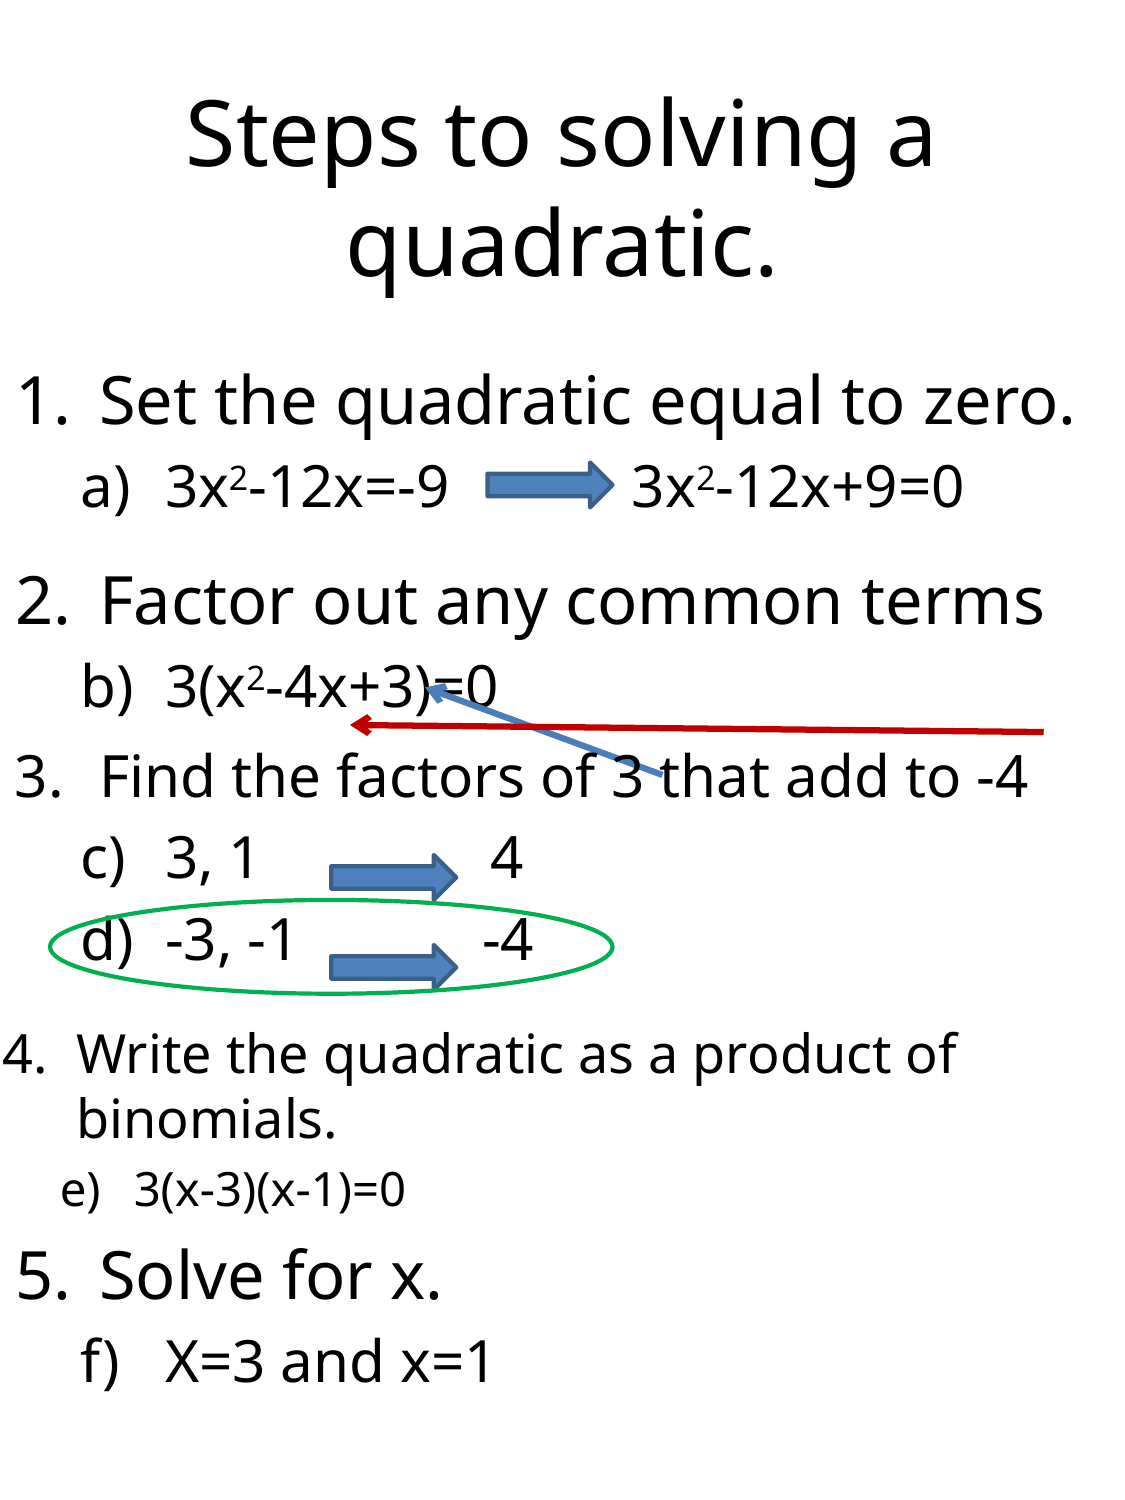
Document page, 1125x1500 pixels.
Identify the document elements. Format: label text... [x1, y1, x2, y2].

text_box [329, 853, 459, 901]
text_box Solve for x. X=3 and x=1 [0, 1224, 1125, 1438]
text_box [485, 460, 615, 510]
text_box Write the quadratic as a product of binomials. 3(x-3)(x-1)=0 [0, 1012, 1113, 1224]
list Set the quadratic equal to zero. 3x2-12x=-9 3x2-12x+9=0 [0, 350, 1125, 549]
title Steps to solving a quadratic. [56, 60, 1069, 310]
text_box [424, 741, 663, 776]
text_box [424, 687, 663, 723]
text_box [349, 724, 1044, 733]
text_box Factor out any common terms 3(x2-4x+3)=0 [0, 549, 1125, 732]
text_box Find the factors of 3 that add to -4 [0, 732, 1125, 817]
text_box [47, 897, 615, 996]
text_box 3, 1 4 -3, -1 -4 [0, 817, 1125, 1013]
